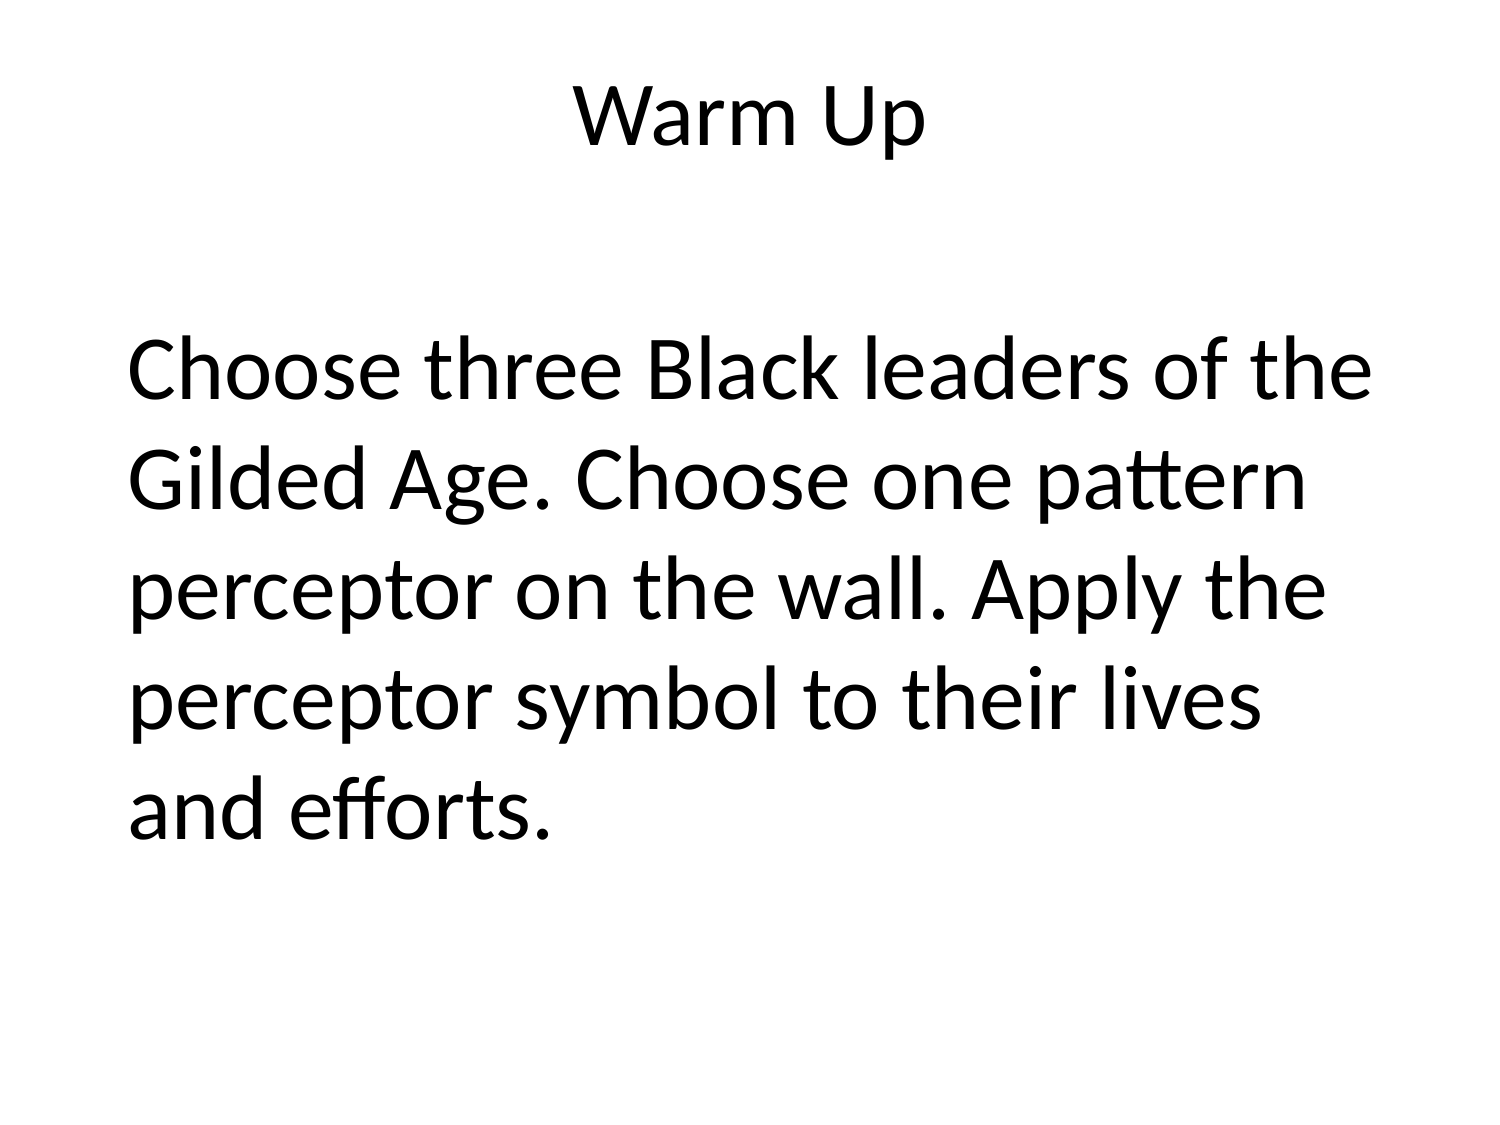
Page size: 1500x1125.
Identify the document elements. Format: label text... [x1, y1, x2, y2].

subtitle Choose three Black leaders of the Gilded Age. Choose one pattern perceptor on the wall. Apply the perceptor symbol to their lives and efforts. [112, 300, 1423, 989]
title Warm Up [112, 35, 1388, 183]
